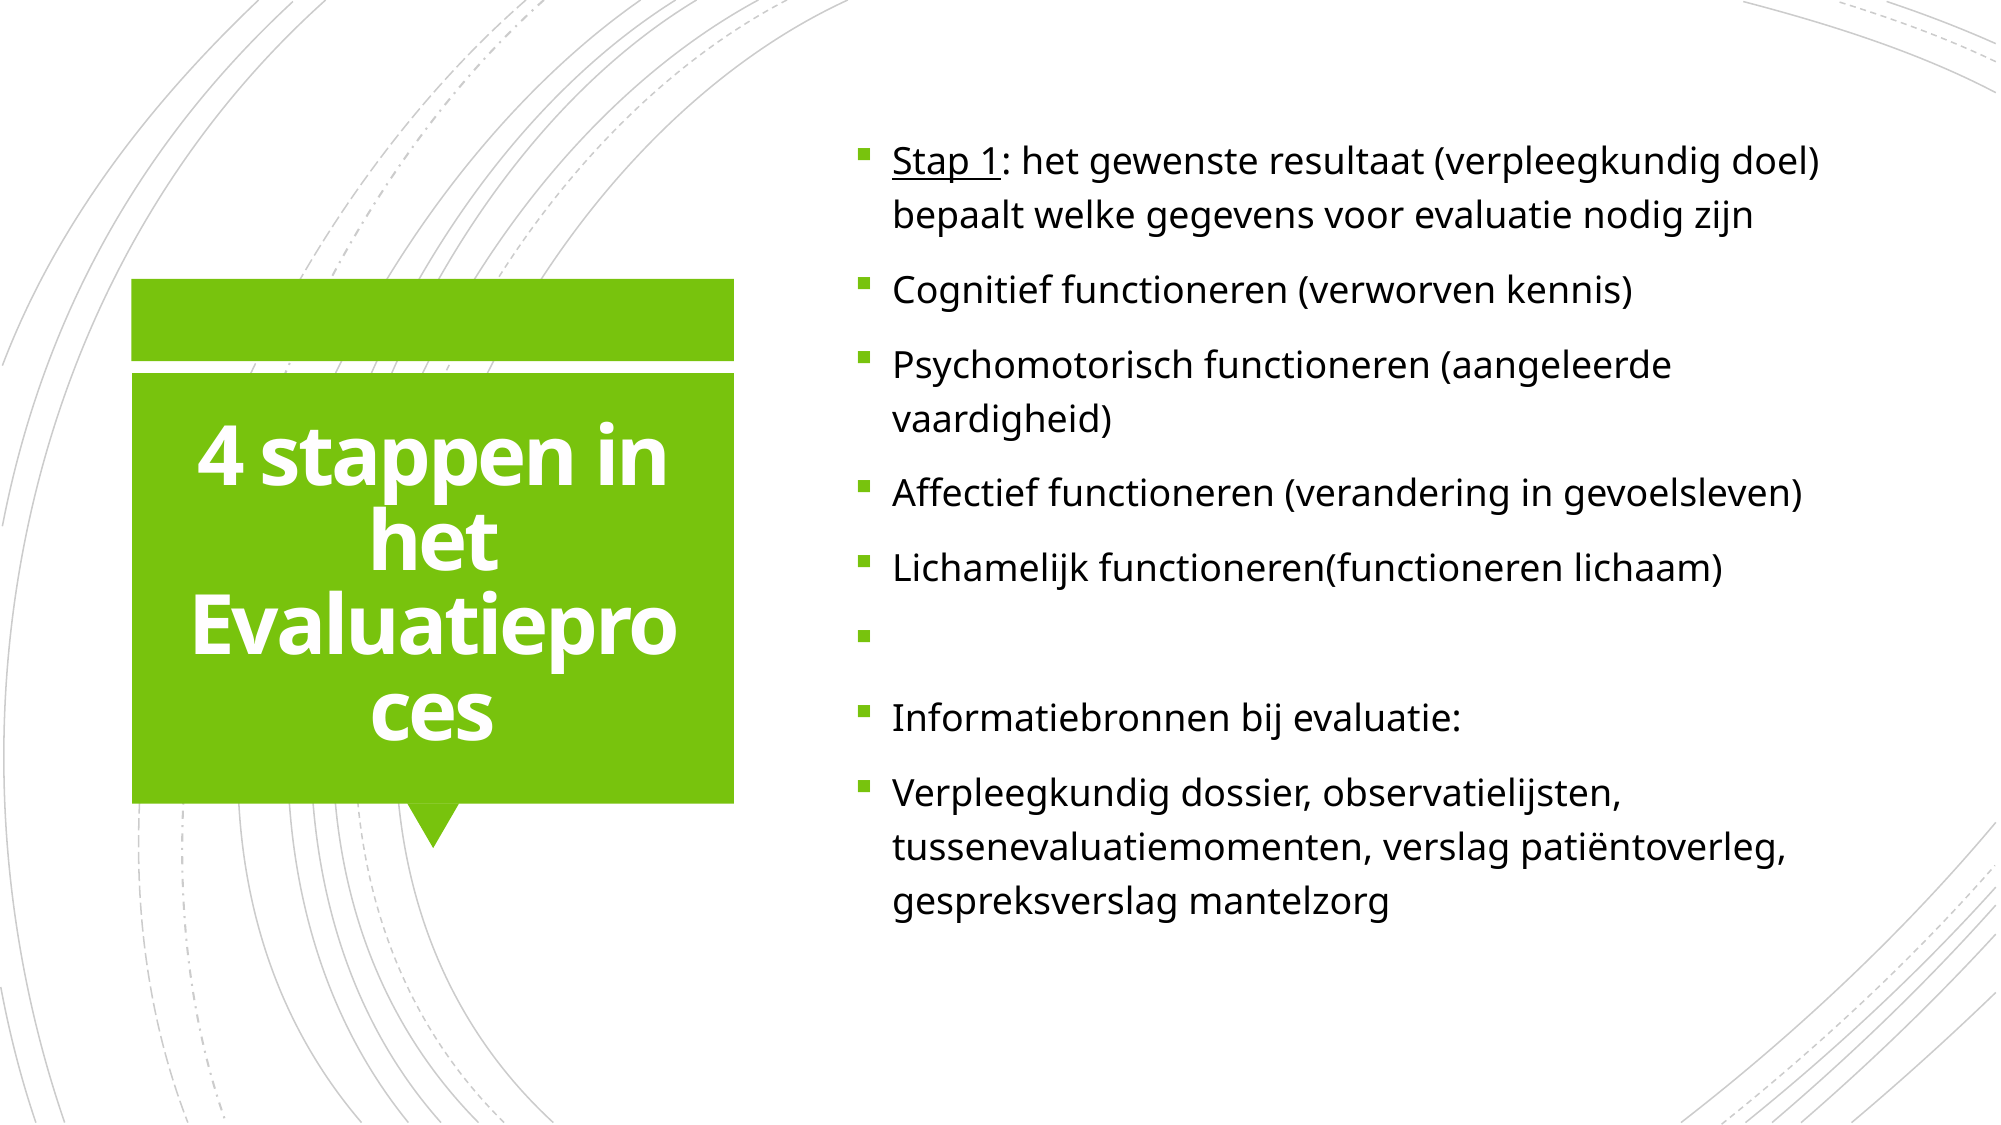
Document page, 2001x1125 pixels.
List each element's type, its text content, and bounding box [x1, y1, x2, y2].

list Stap 1: het gewenste resultaat (verpleegkundig doel) bepaalt welke gegevens voor evaluatie nodig zijn​ Cognitief functioneren (verworven kennis)​ Psychomotorisch functioneren (aangeleerde vaardigheid)​ Affectief functioneren (verandering in gevoelsleven)​ Lichamelijk functioneren(functioneren lichaam)​ ​ Informatiebronnen bij evaluatie:​ Verpleegkundig dossier, observatielijsten, tussenevaluatiemomenten, verslag patiëntoverleg, gespreksverslag mantelzorg​ [839, 131, 1871, 993]
title 4 stappen in het Evaluatieproces​ [145, 385, 720, 789]
